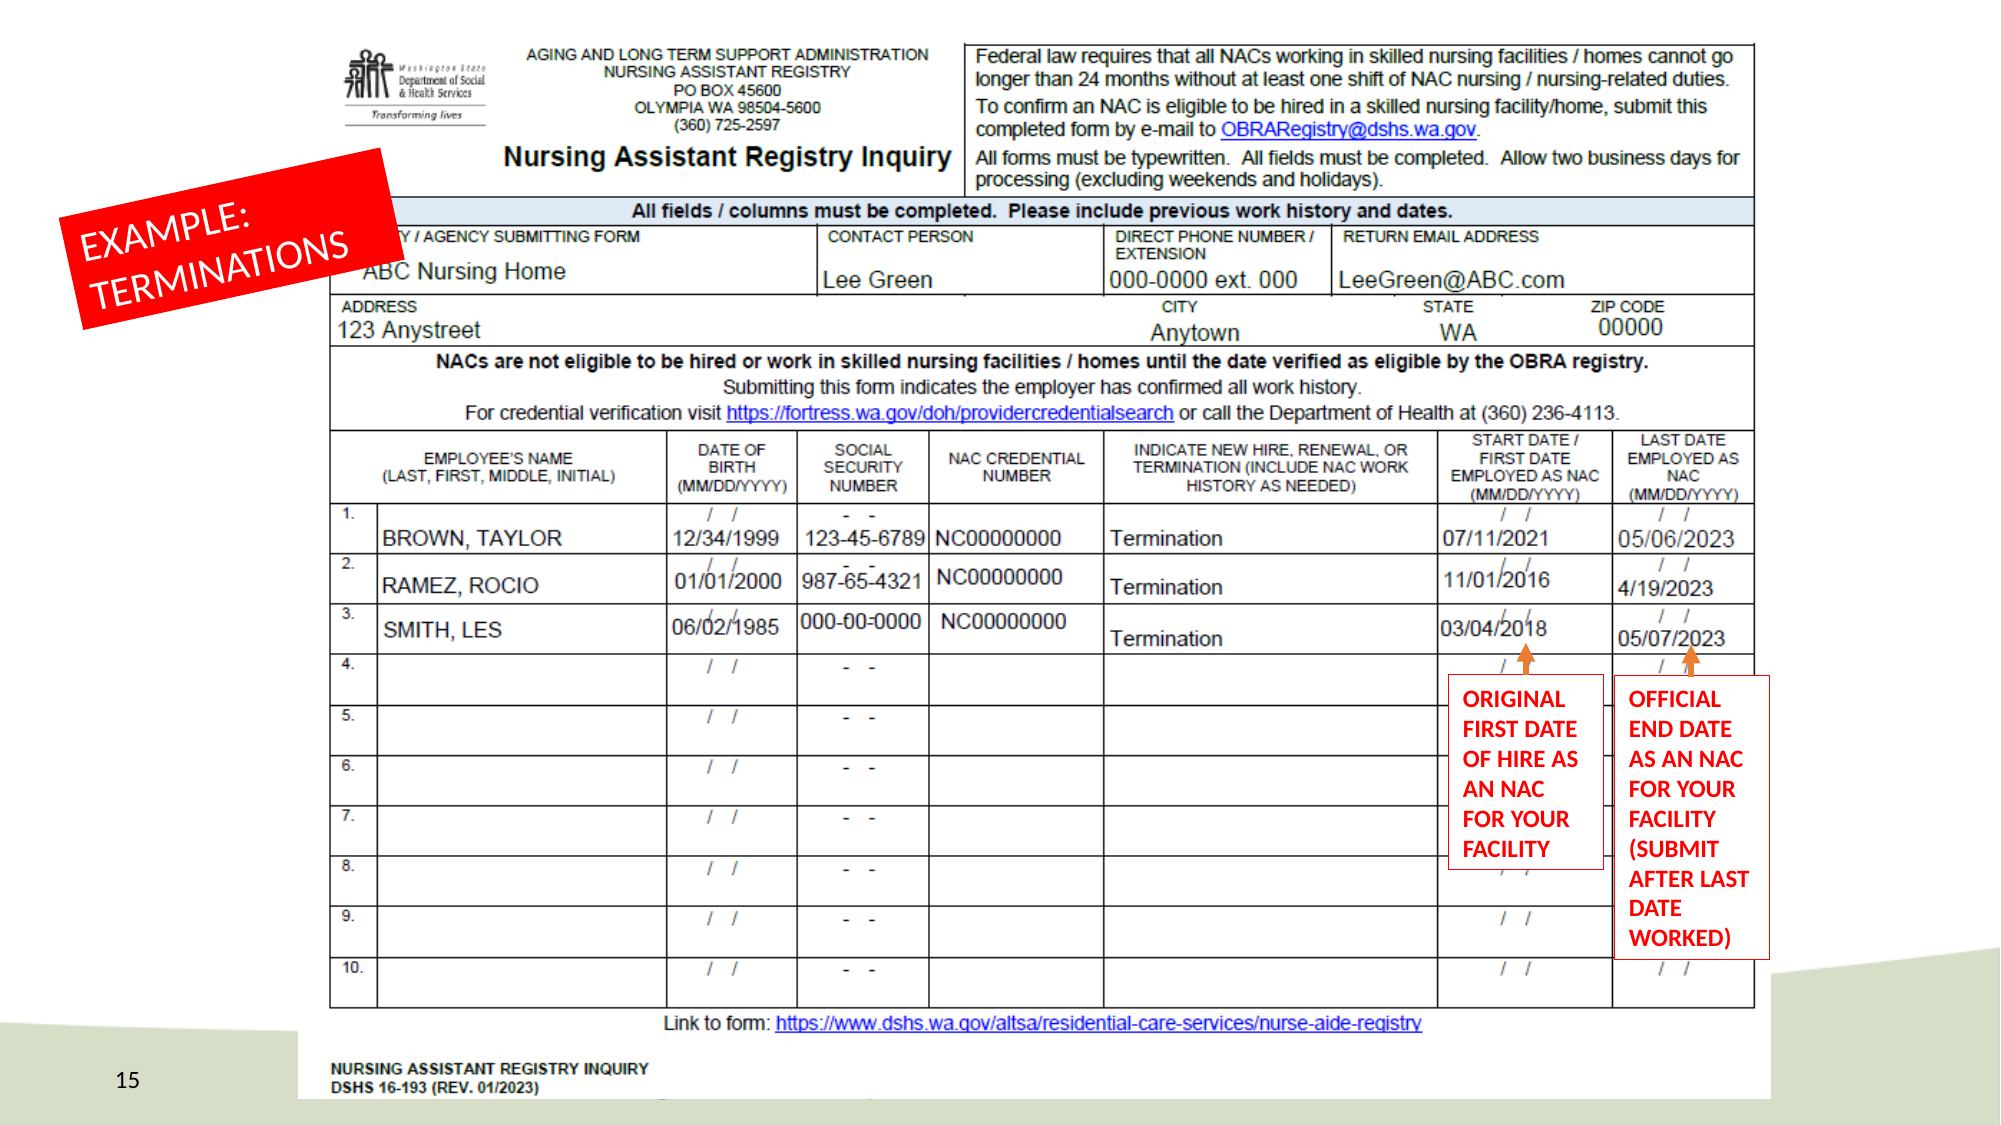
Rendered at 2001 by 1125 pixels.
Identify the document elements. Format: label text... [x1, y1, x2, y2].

text_box EXAMPLE: TERMINATIONS [58, 165, 298, 330]
picture [298, 26, 1771, 1099]
slide_number 15 [99, 1048, 550, 1108]
